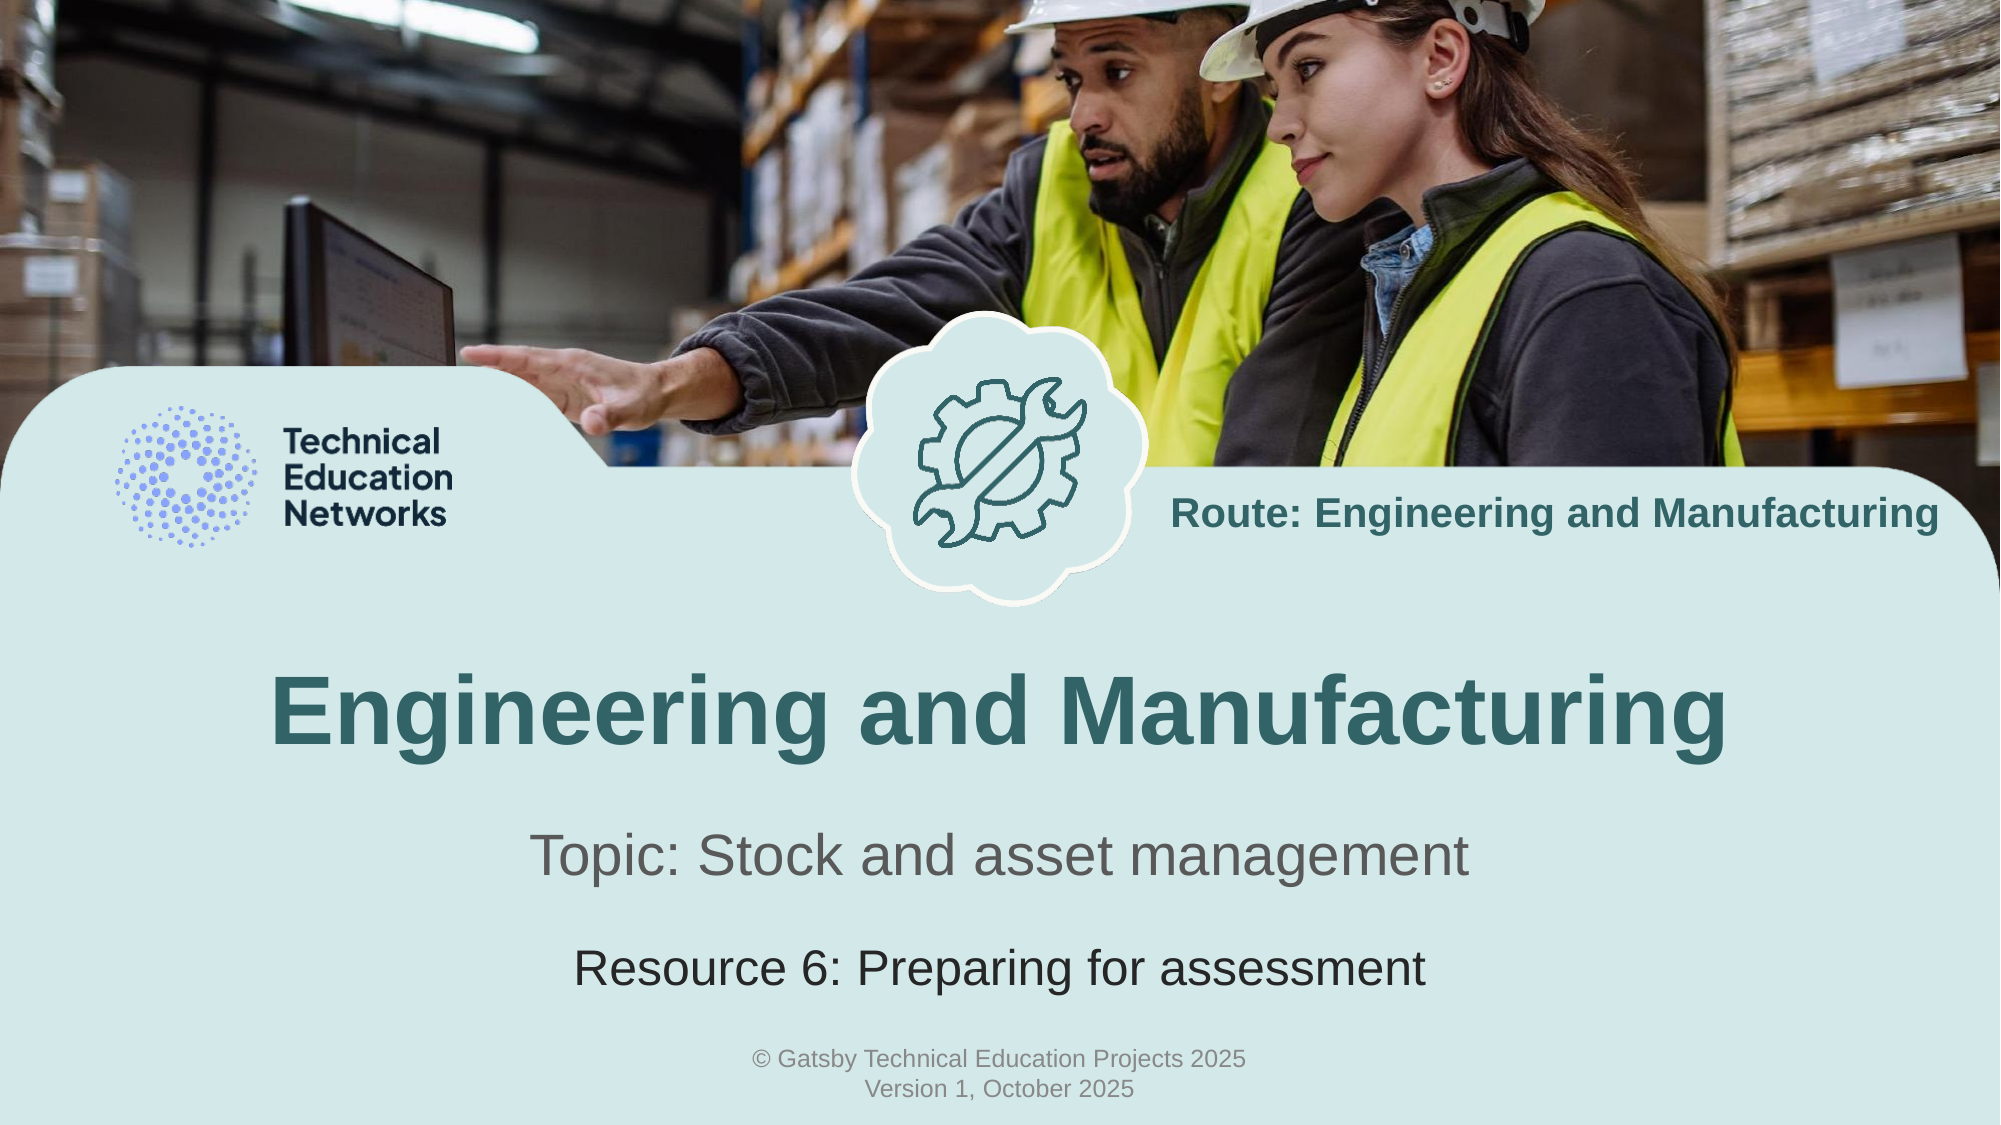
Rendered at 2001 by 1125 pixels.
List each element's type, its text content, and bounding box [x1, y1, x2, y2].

list Resource 6: Preparing for assessment [249, 922, 1750, 998]
list Route: Engineering and Manufacturing [1032, 474, 1956, 563]
title Engineering and Manufacturing [249, 629, 1750, 773]
picture [0, 0, 2000, 1125]
subtitle Topic: Stock and asset management [249, 804, 1750, 900]
